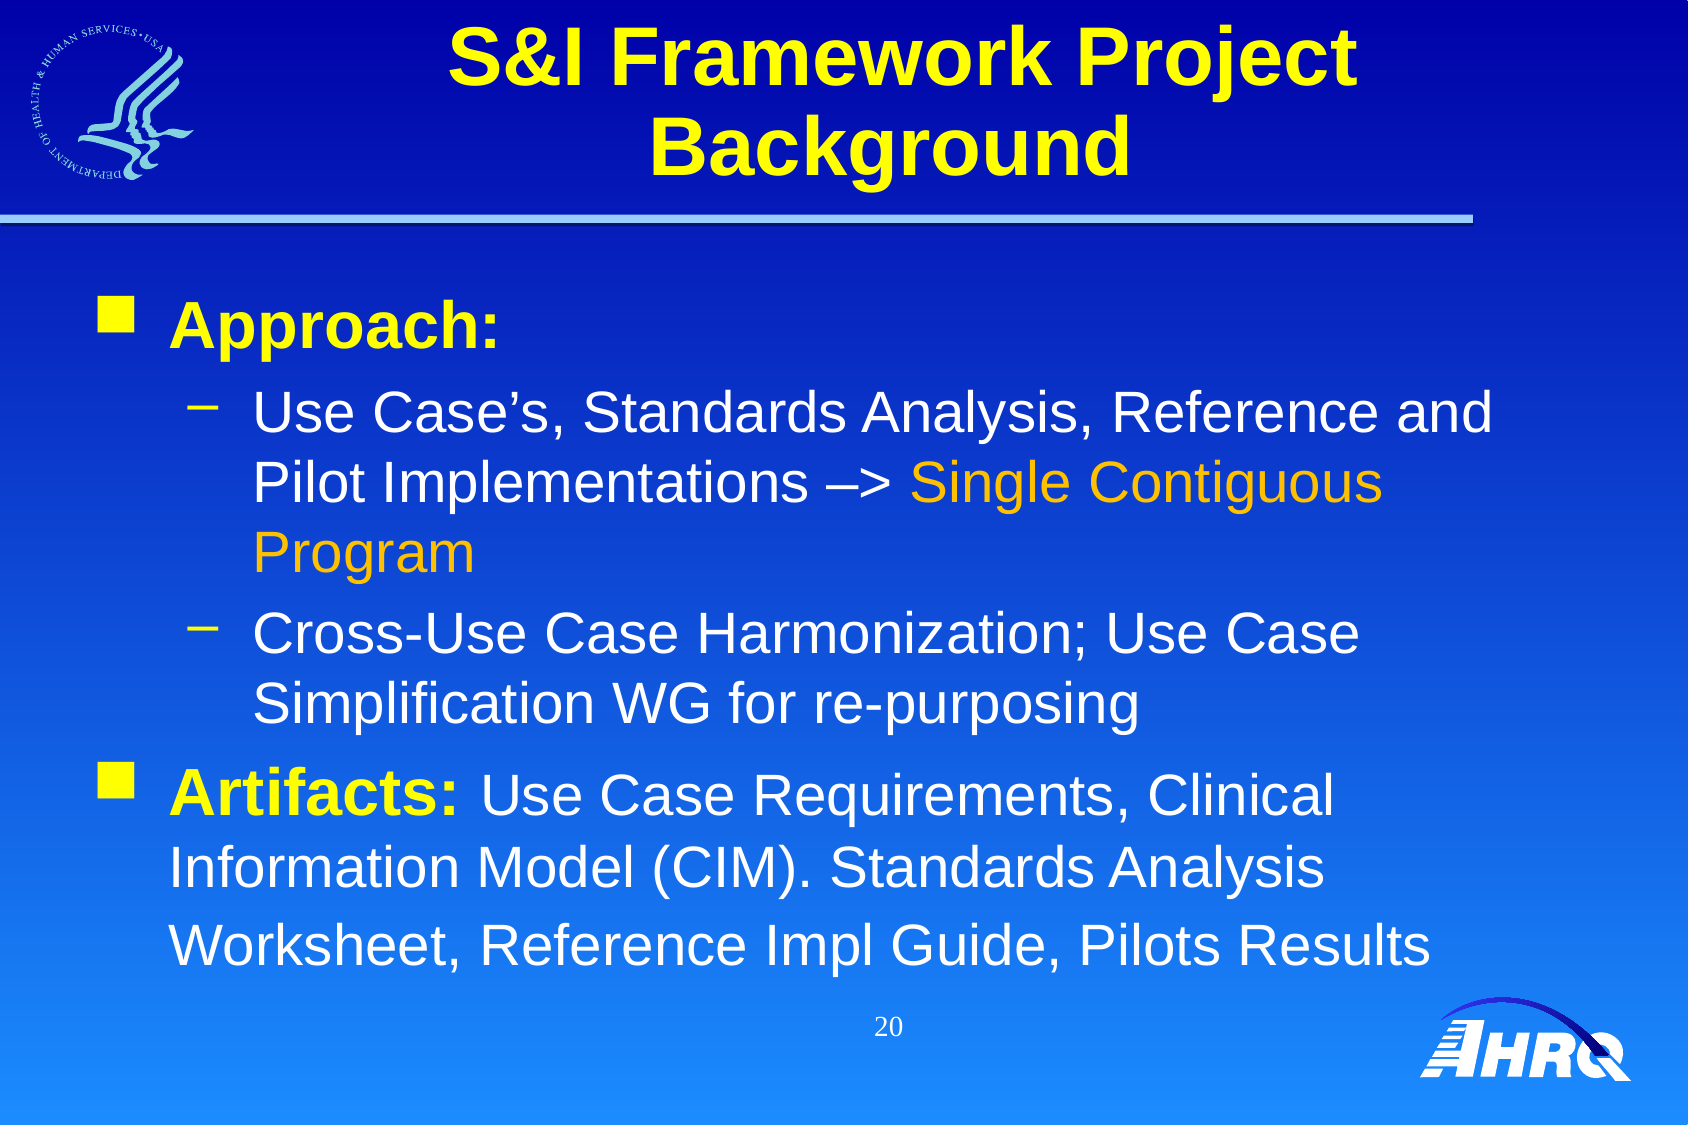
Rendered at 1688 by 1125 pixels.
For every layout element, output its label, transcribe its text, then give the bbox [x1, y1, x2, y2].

list Approach: Use Case’s, Standards Analysis, Reference and Pilot Implementations –> Single Contiguous Program Cross-Use Case Harmonization; Use Case Simplification WG for re-purposing Artifacts: Use Case Requirements, Clinical Information Model (CIM). Standards Analysis Worksheet, Reference Impl Guide, Pilots Results [77, 274, 1629, 996]
slide_number 20 [468, 999, 919, 1079]
title S&I Framework Project Background [218, 56, 1588, 202]
